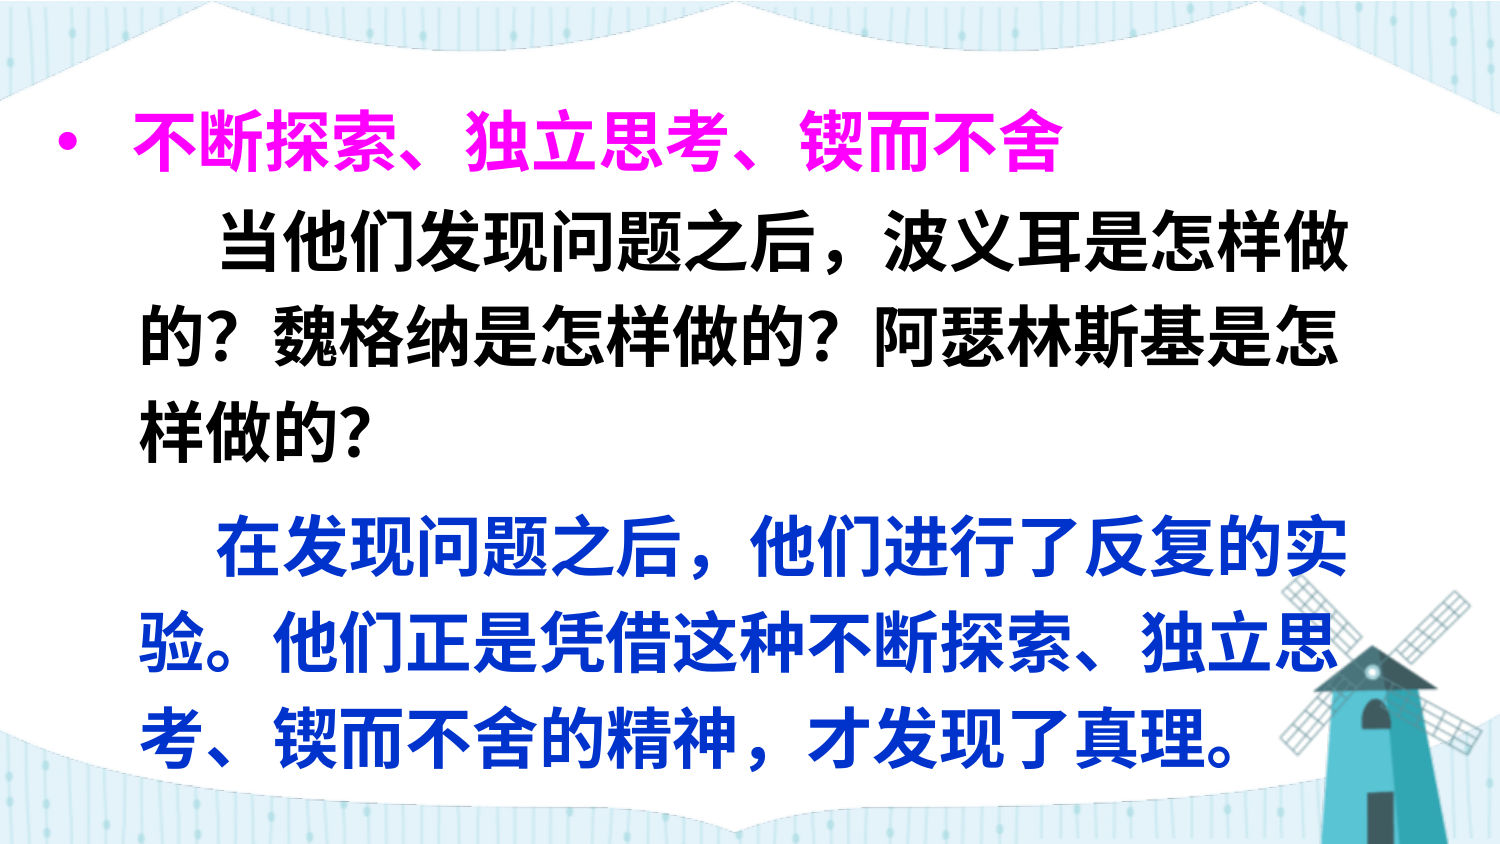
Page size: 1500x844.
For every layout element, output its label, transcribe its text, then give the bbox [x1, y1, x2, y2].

picture [0, 0, 1500, 844]
text_box 不断探索、独立思考、锲而不舍 [41, 76, 1140, 188]
text_box 当他们发现问题之后，波义耳是怎样做的？魏格纳是怎样做的？阿瑟林斯基是怎样做的？ [123, 175, 1388, 479]
text_box 在发现问题之后，他们进行了反复的实验。他们正是凭借这种不断探索、独立思考、锲而不舍的精神，才发现了真理。 [123, 481, 1376, 785]
